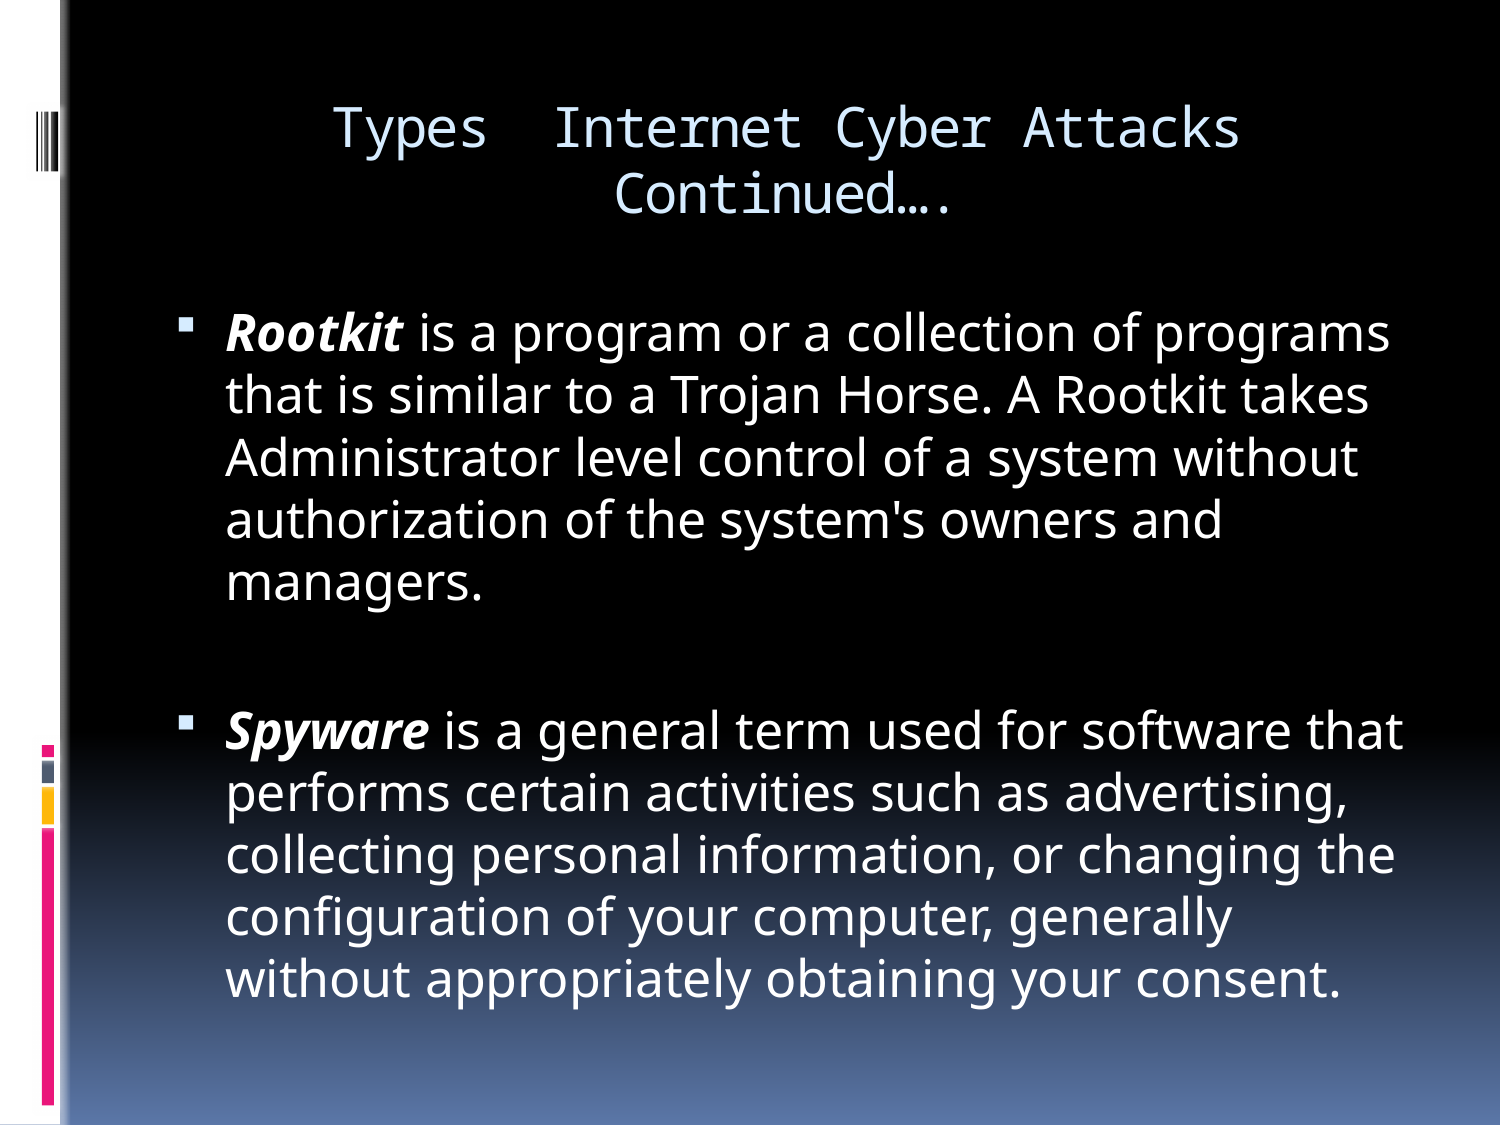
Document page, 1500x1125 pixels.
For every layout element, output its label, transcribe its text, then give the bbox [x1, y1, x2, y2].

list Rootkit is a program or a collection of programs that is similar to a Trojan Horse. A Rootkit takes Administrator level control of a system without authorization of the system's owners and managers. Spyware is a general term used for software that performs certain activities such as advertising, collecting personal information, or changing the configuration of your computer, generally without appropriately obtaining your consent. [150, 292, 1425, 1043]
title Types Internet Cyber Attacks Continued…. [150, 83, 1425, 234]
